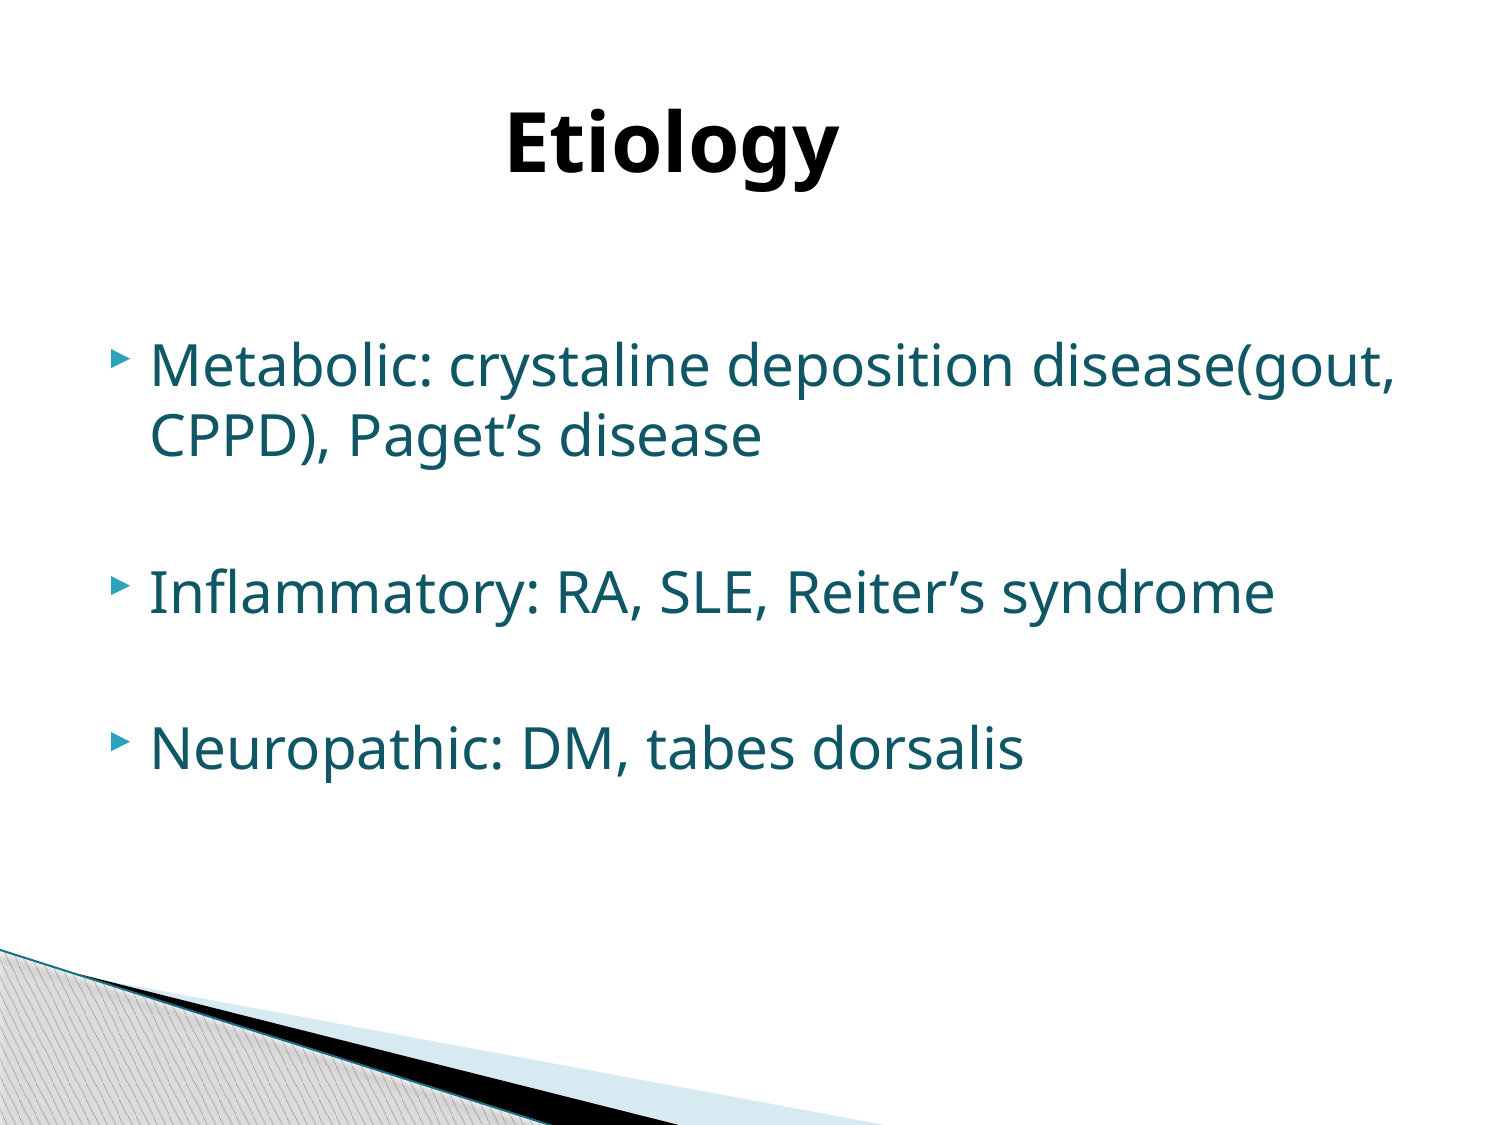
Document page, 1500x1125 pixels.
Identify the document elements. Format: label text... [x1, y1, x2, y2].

title Etiology [75, 45, 1425, 233]
list Metabolic: crystaline deposition disease(gout, CPPD), Paget’s disease Inflammatory: RA, SLE, Reiter’s syndrome Neuropathic: DM, tabes dorsalis [75, 243, 1425, 986]
